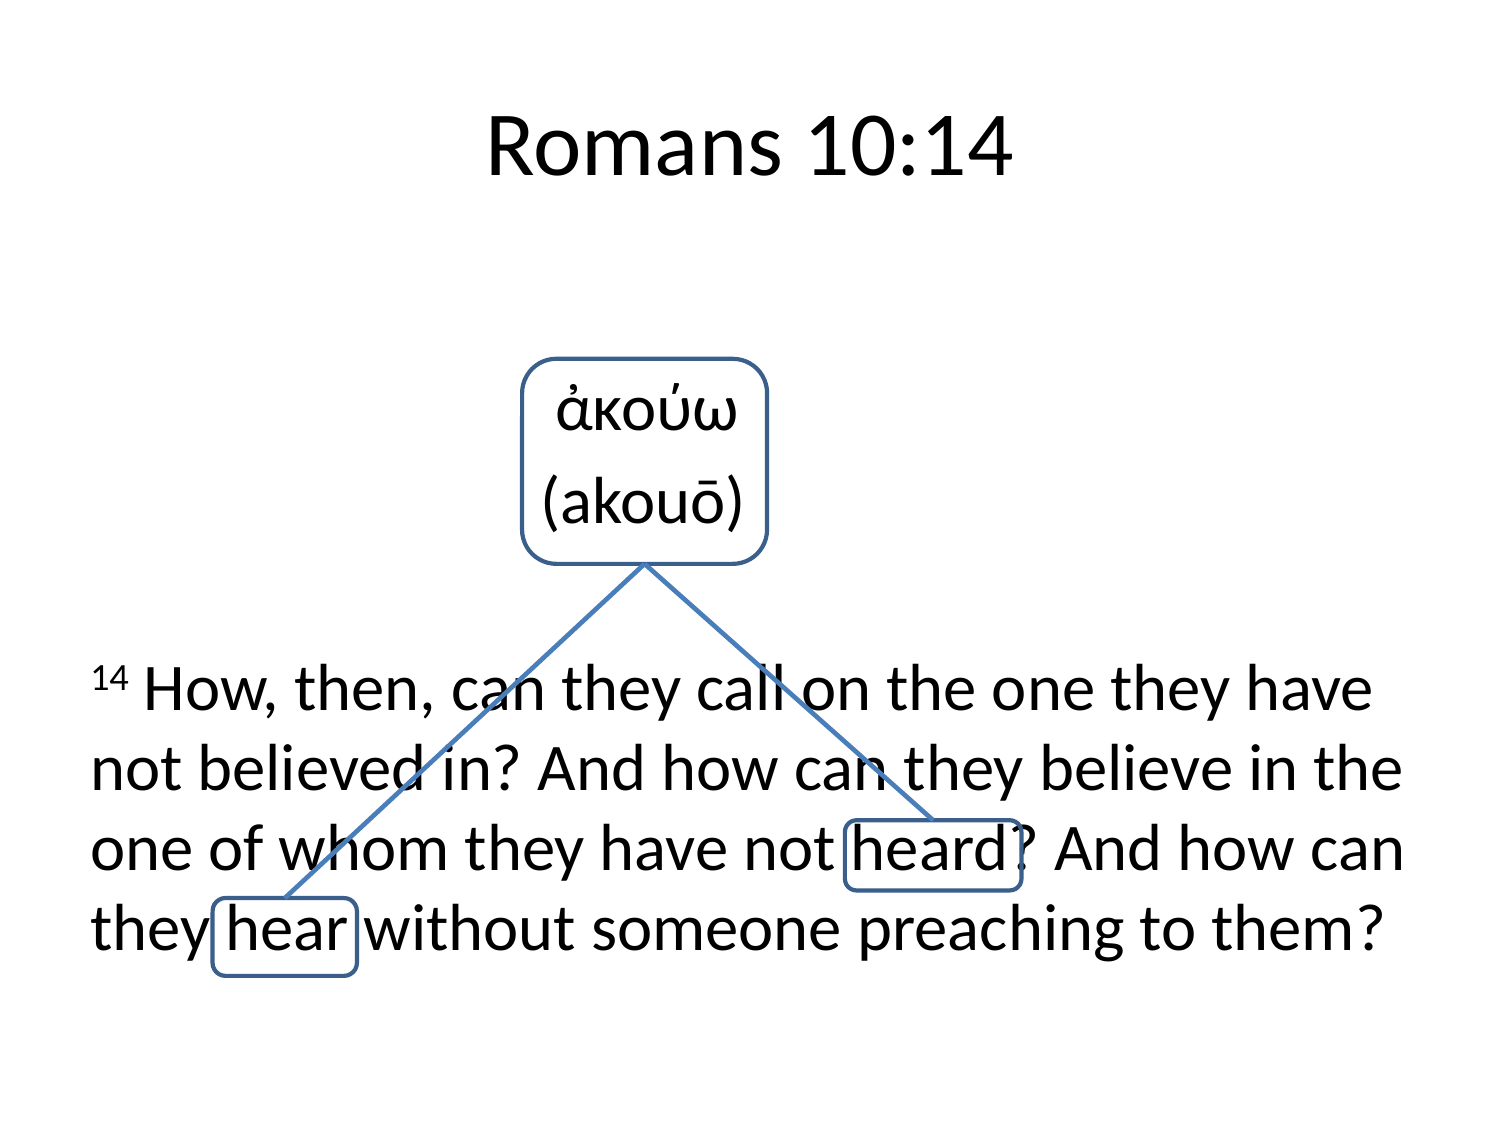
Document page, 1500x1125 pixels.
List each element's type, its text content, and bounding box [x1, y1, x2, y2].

text_box [519, 356, 770, 562]
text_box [644, 563, 934, 821]
text_box [842, 818, 1024, 893]
title Romans 10:14 [75, 45, 1425, 233]
text_box [210, 895, 360, 978]
list ἀκούω (akouō) 14 How, then, can they call on the one they have not believed in? And how can they believe in the one of whom they have not heard? And how can they hear without someone preaching to them? [75, 262, 1425, 1005]
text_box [284, 563, 645, 899]
